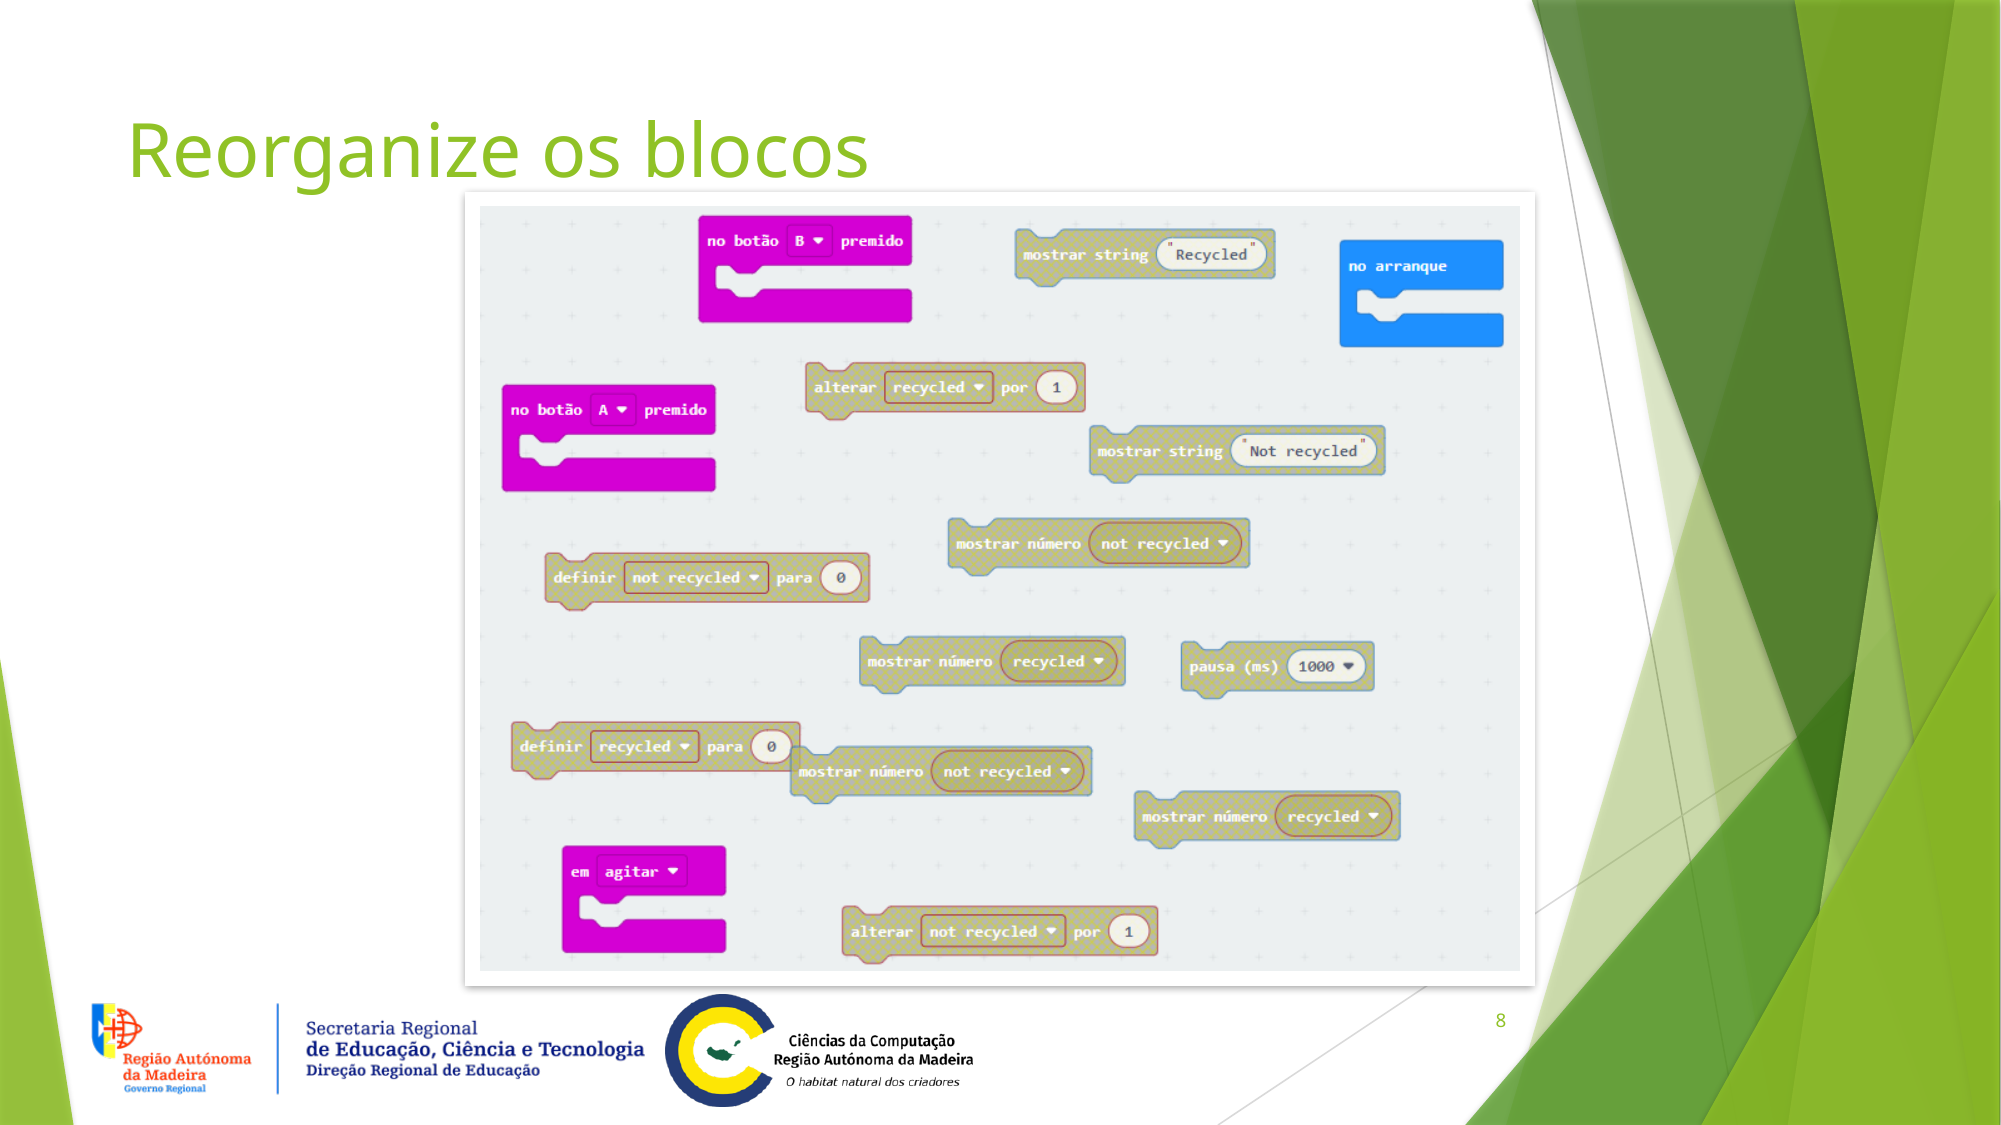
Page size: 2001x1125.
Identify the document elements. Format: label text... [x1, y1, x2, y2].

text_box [83, 994, 974, 1108]
title Reorganize os blocos [111, 44, 960, 262]
picture [479, 205, 1521, 972]
slide_number 8 [1409, 994, 1522, 1051]
